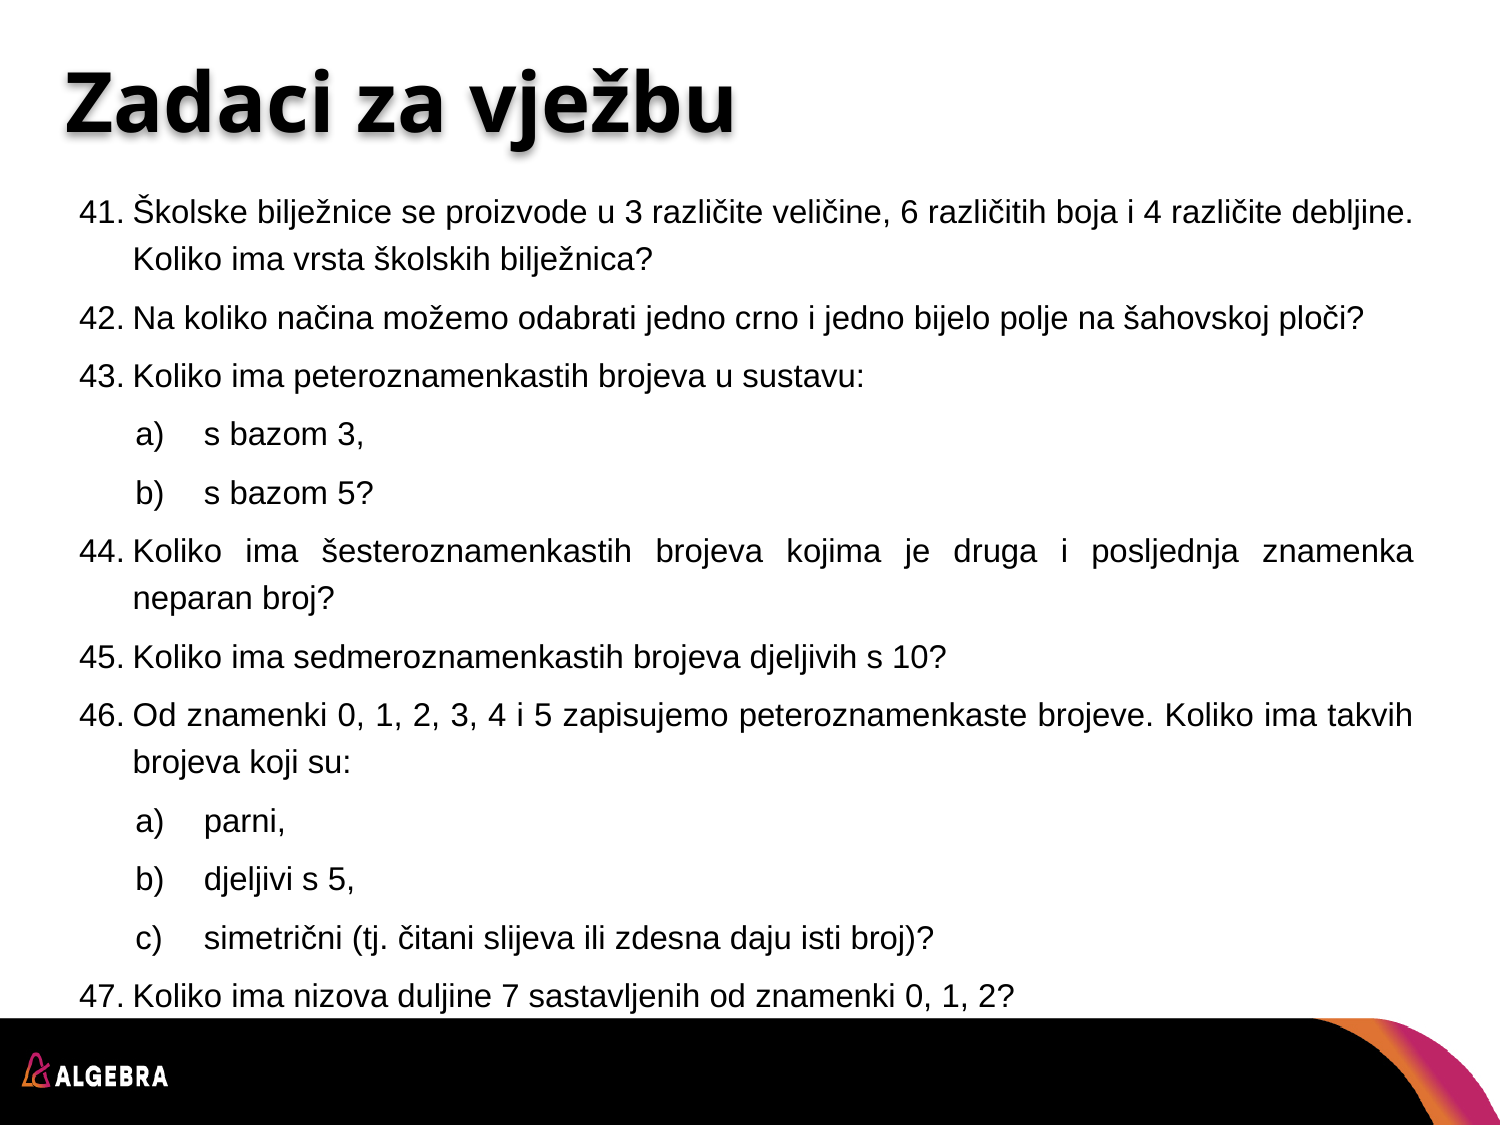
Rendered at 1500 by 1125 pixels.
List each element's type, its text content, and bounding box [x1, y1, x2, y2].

list Školske bilježnice se proizvode u 3 različite veličine, 6 različitih boja i 4 različite debljine. Koliko ima vrsta školskih bilježnica? Na koliko načina možemo odabrati jedno crno i jedno bijelo polje na šahovskoj ploči? Koliko ima peteroznamenkastih brojeva u sustavu: s bazom 3, s bazom 5? Koliko ima šesteroznamenkastih brojeva kojima je druga i posljednja znamenka neparan broj? Koliko ima sedmeroznamenkastih brojeva djeljivih s 10? Od znamenki 0, 1, 2, 3, 4 i 5 zapisujemo peteroznamenkaste brojeve. Koliko ima takvih brojeva koji su: parni, djeljivi s 5, simetrični (tj. čitani slijeva ili zdesna daju isti broj)? Koliko ima nizova duljine 7 sastavljenih od znamenki 0, 1, 2? [64, 175, 1431, 1027]
picture [0, 0, 1500, 1125]
title Zadaci za vježbu [65, 38, 1432, 158]
